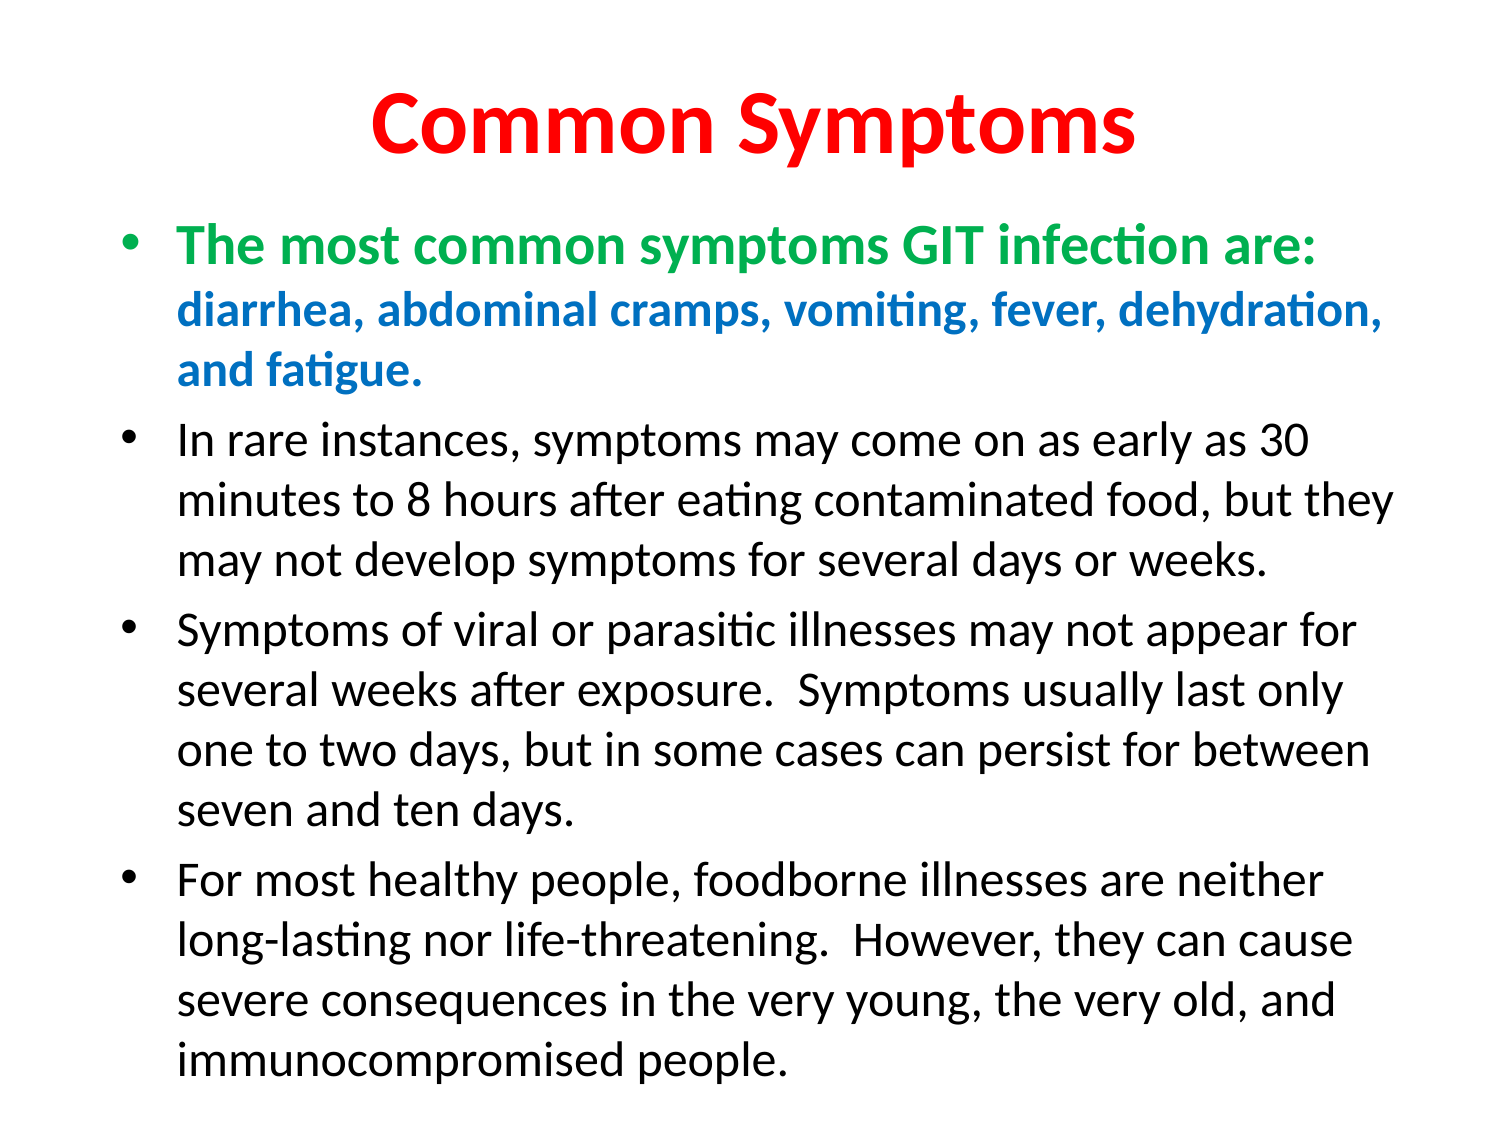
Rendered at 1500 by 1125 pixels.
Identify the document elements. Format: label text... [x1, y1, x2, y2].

title Common Symptoms [117, 46, 1393, 188]
list The most common symptoms GIT infection are: diarrhea, abdominal cramps, vomiting, fever, dehydration, and fatigue. In rare instances, symptoms may come on as early as 30 minutes to 8 hours after eating contaminated food, but they may not develop symptoms for several days or weeks. Symptoms of viral or parasitic illnesses may not appear for several weeks after exposure. Symptoms usually last only one to two days, but in some cases can persist for between seven and ten days. For most healthy people, foodborne illnesses are neither long-lasting nor life-threatening. However, they can cause severe consequences in the very young, the very old, and immunocompromised people. [105, 199, 1430, 1102]
